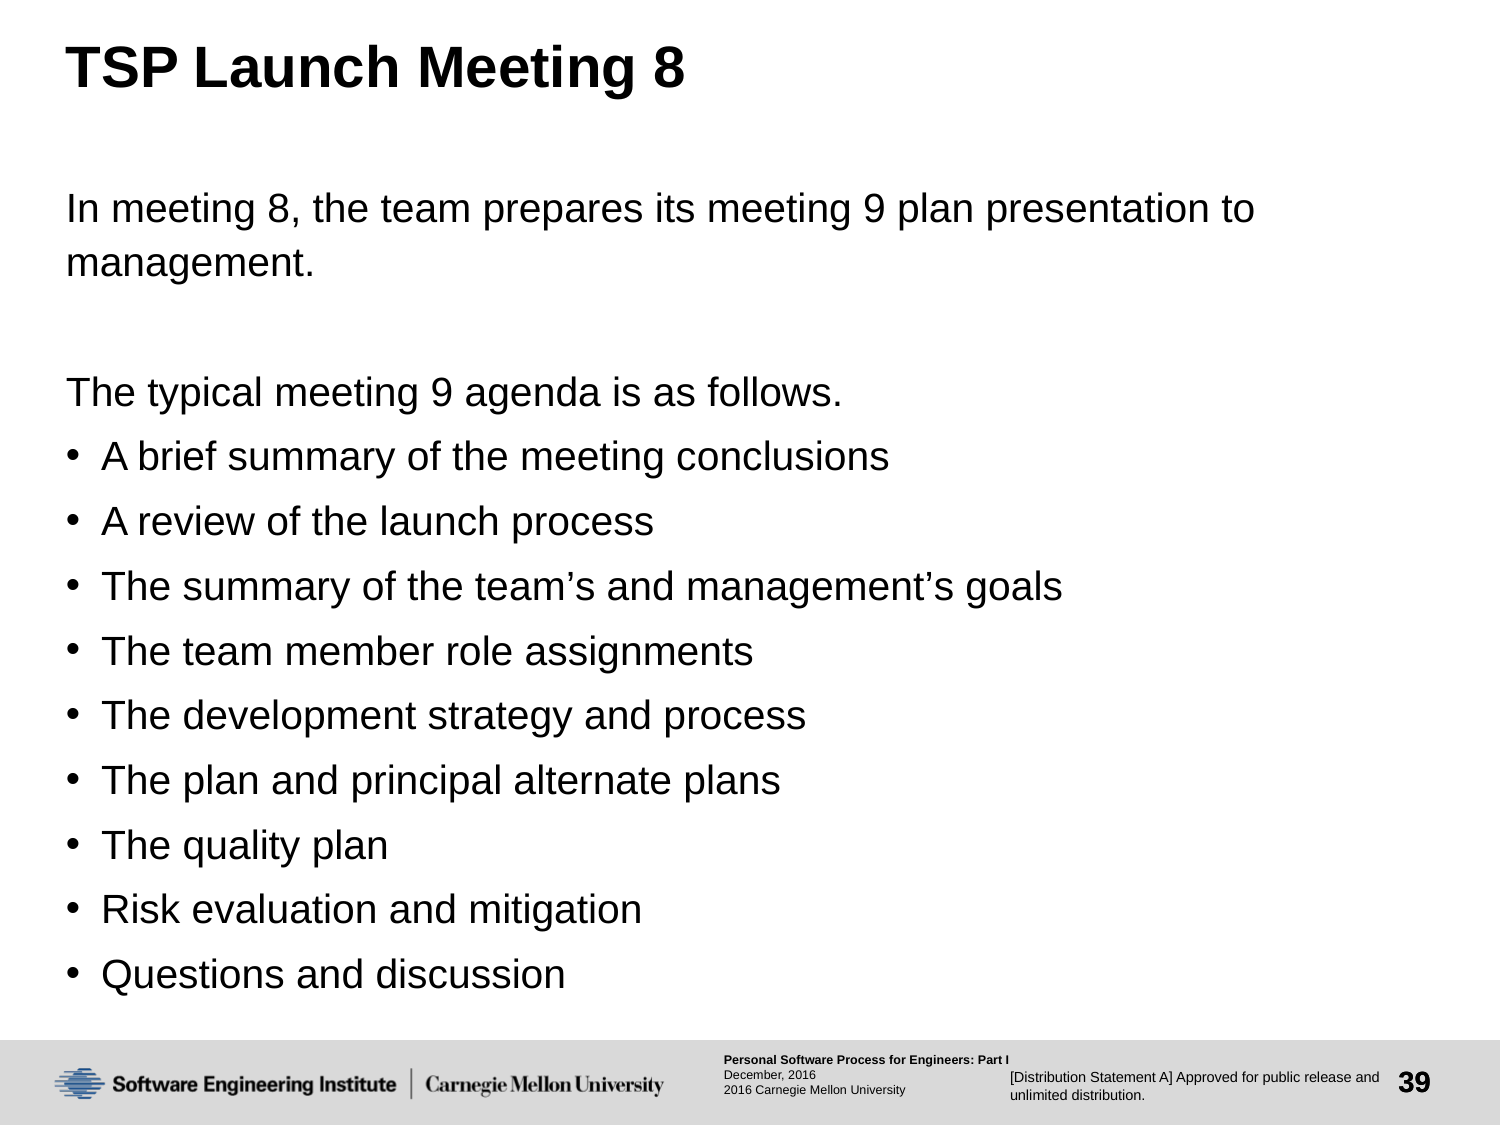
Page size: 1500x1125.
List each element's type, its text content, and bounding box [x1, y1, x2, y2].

title TSP Launch Meeting 8 [65, 37, 1313, 148]
list In meeting 8, the team prepares its meeting 9 plan presentation to management. The typical meeting 9 agenda is as follows. A brief summary of the meeting conclusions A review of the launch process The summary of the team’s and management’s goals The team member role assignments The development strategy and process The plan and principal alternate plans The quality plan Risk evaluation and mitigation Questions and discussion [65, 177, 1431, 1000]
picture [46, 1061, 673, 1104]
